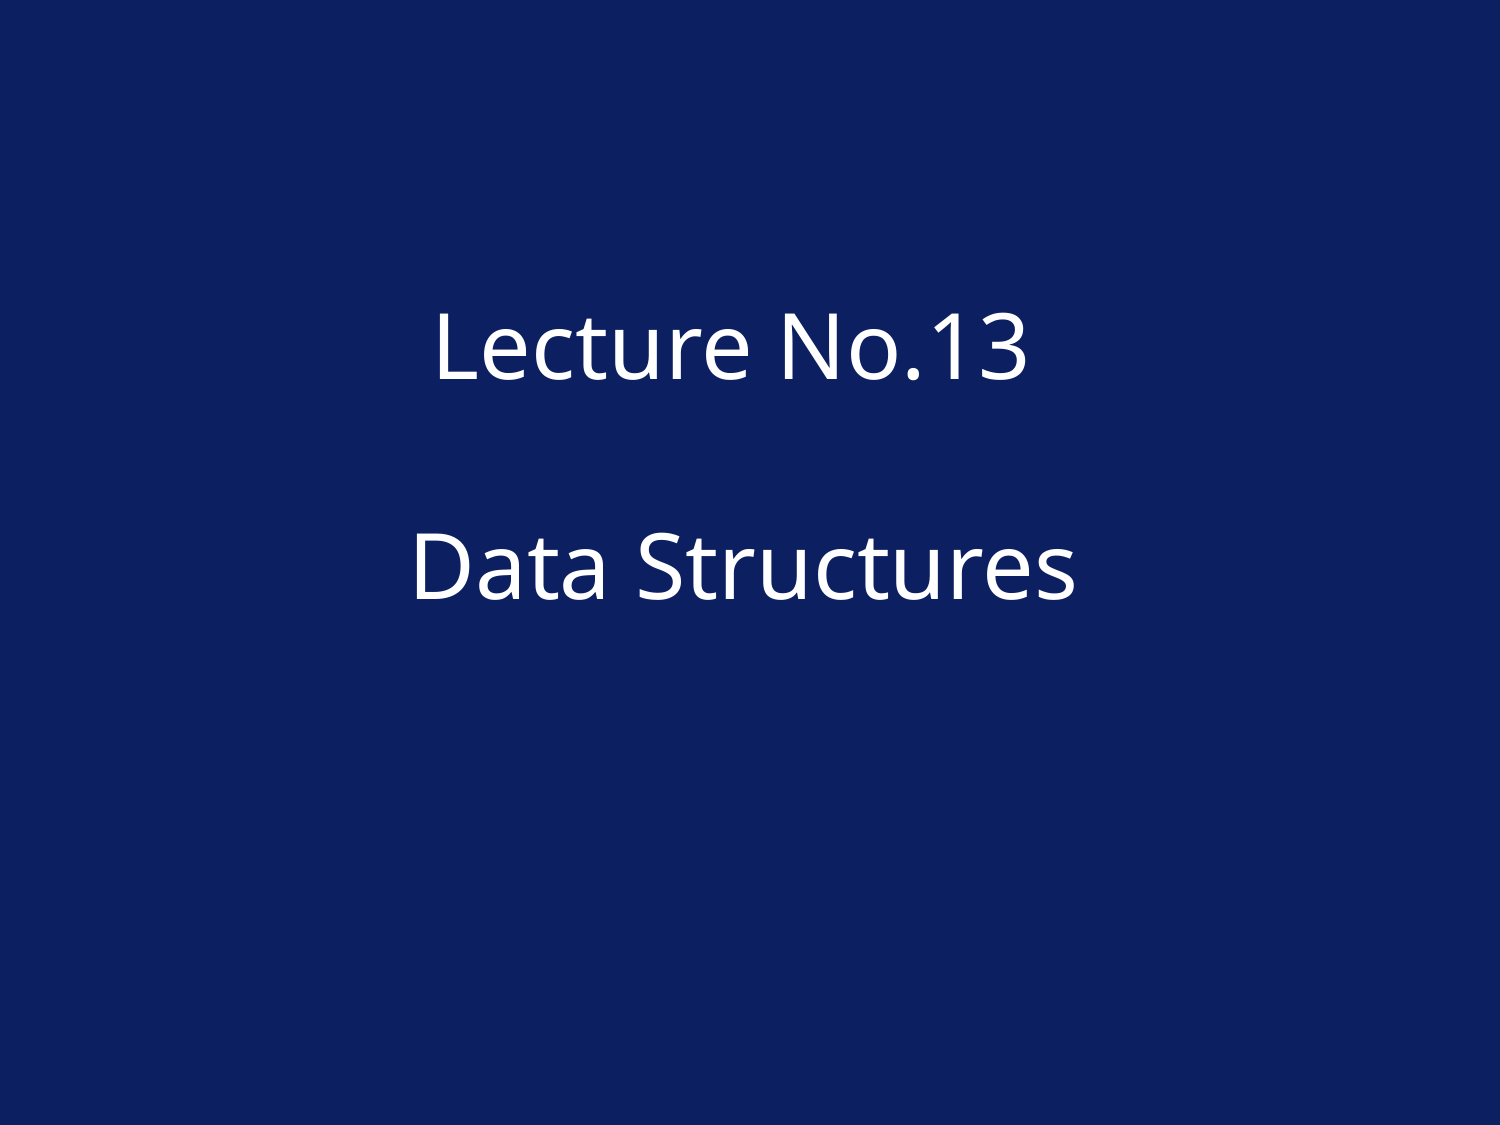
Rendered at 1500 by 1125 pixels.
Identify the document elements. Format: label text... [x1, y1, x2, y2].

text_box Lecture No.13 Data Structures [99, 249, 1388, 875]
